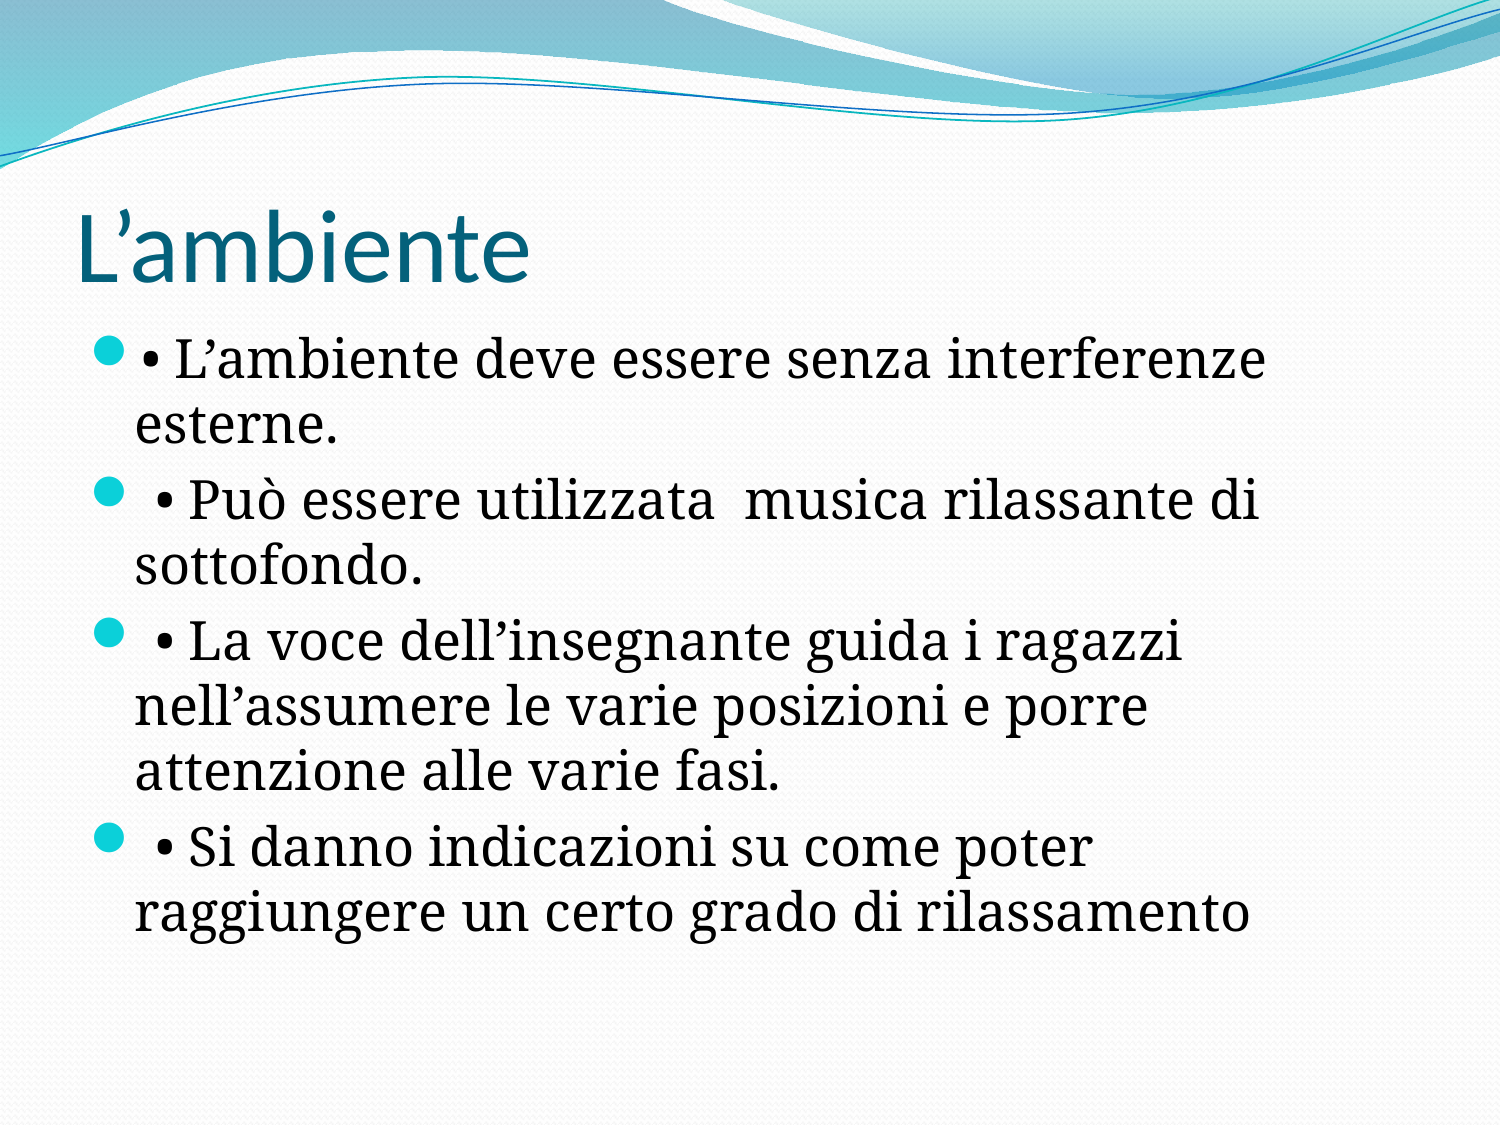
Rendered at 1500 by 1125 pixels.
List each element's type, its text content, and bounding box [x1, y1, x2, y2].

title L’ambiente [75, 115, 1425, 303]
list • L’ambiente deve essere senza interferenze esterne. • Può essere utilizzata musica rilassante di sottofondo. • La voce dell’insegnante guida i ragazzi nell’assumere le varie posizioni e porre attenzione alle varie fasi. • Si danno indicazioni su come poter raggiungere un certo grado di rilassamento [75, 317, 1425, 1038]
